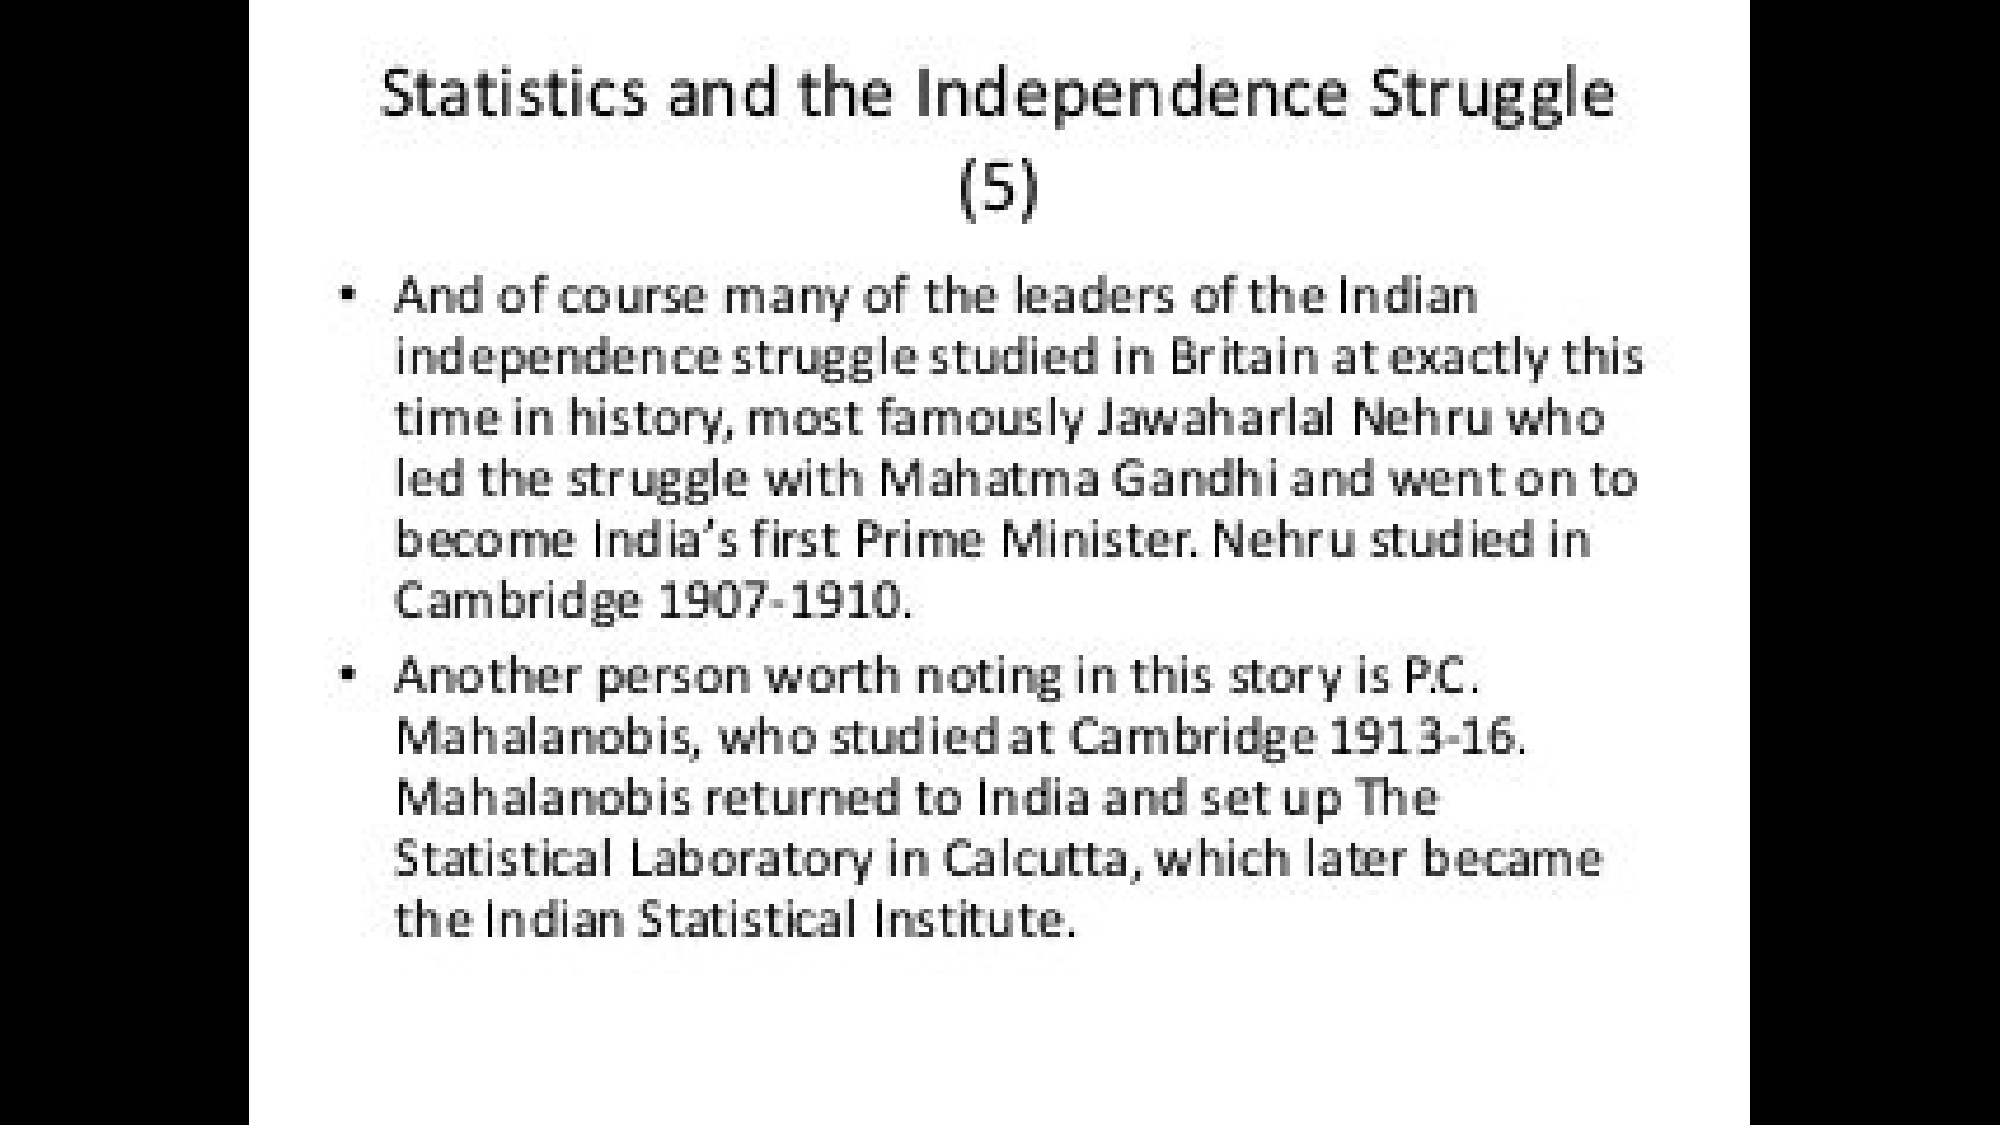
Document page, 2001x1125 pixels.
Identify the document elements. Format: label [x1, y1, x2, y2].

picture [249, 0, 1750, 1125]
